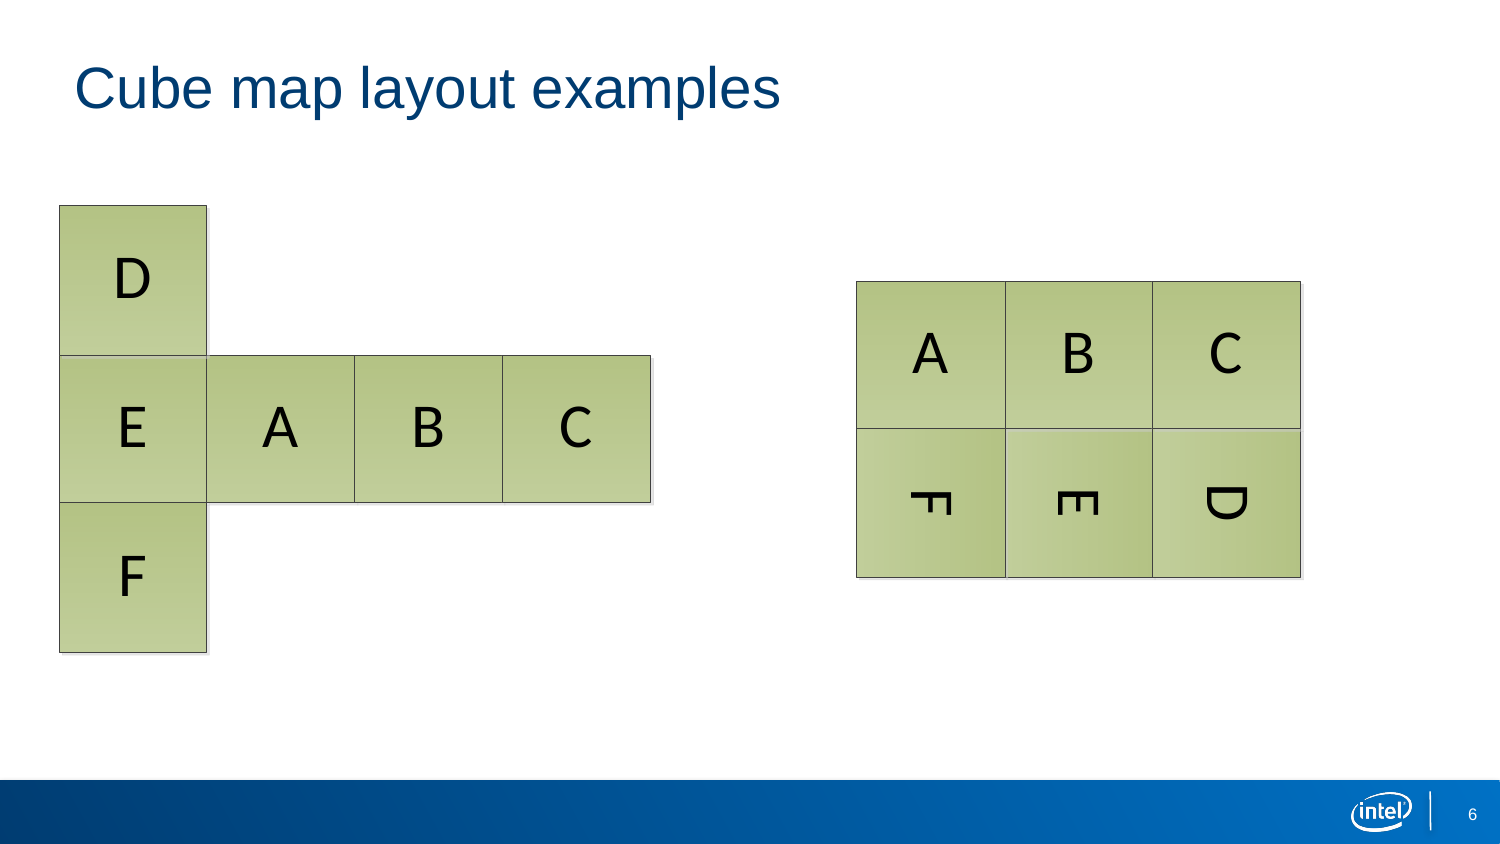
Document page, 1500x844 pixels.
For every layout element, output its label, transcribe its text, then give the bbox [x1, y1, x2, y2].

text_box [852, 277, 1307, 583]
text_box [55, 201, 657, 659]
slide_number 6 [1127, 791, 1478, 837]
title Cube map layout examples [74, 50, 1425, 194]
